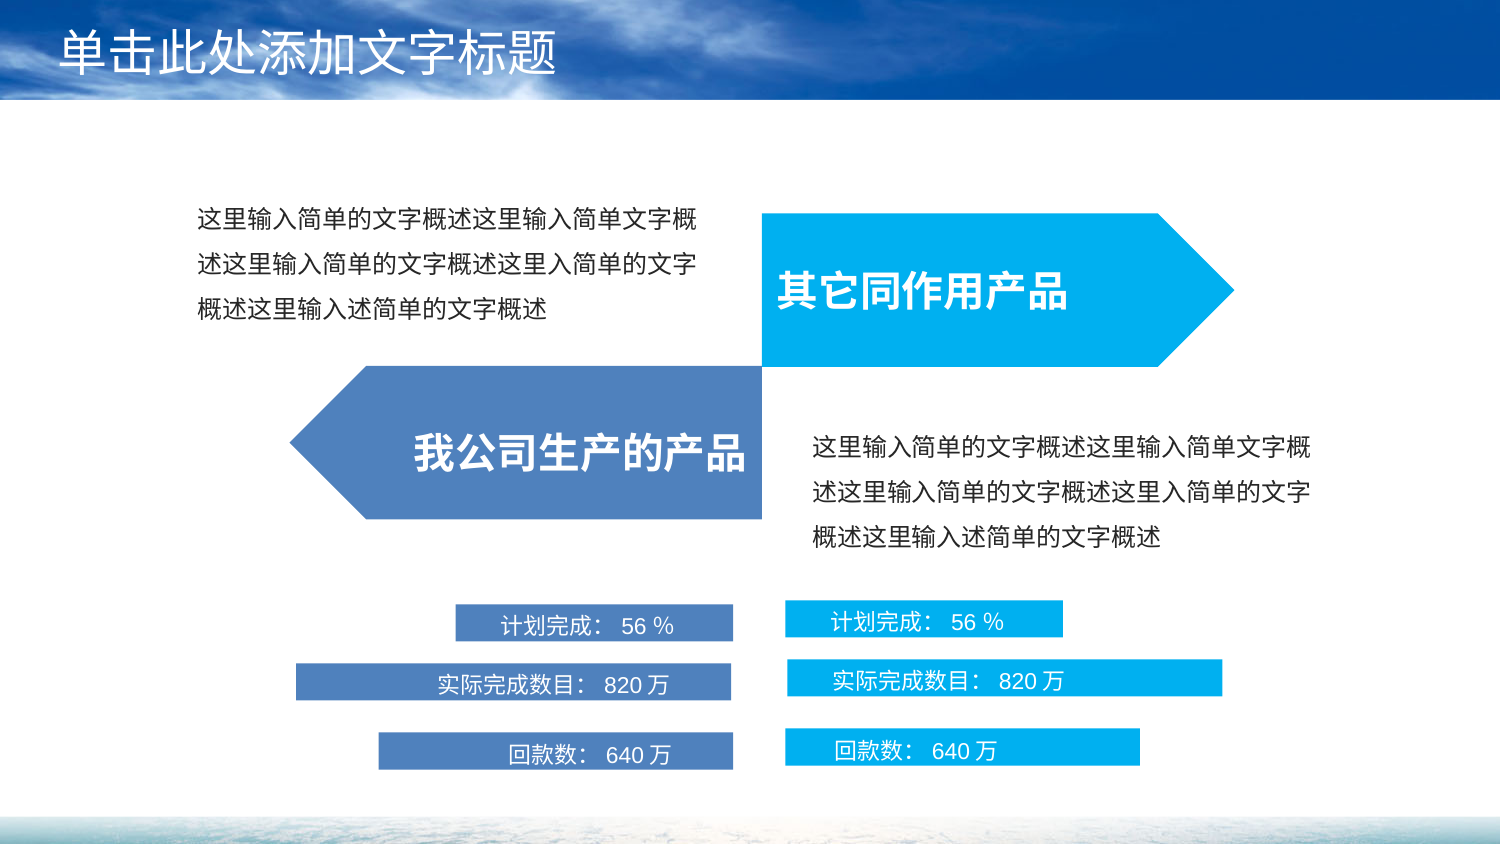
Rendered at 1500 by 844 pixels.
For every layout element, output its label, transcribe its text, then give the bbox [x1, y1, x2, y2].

text_box 实际完成数目：820万 [817, 659, 1081, 702]
text_box 其它同作用产品 [761, 257, 1164, 323]
text_box [377, 730, 735, 772]
text_box 回款数：640万 [493, 733, 688, 776]
text_box 这里输入简单的文字概述这里输入简单文字概 述这里输入简单的文字概述这里入简单的文字 概述这里输入述简单的文字概述 [183, 181, 715, 331]
text_box 这里输入简单的文字概述这里输入简单文字概 述这里输入简单的文字概述这里入简单的文字 概述这里输入述简单的文字概述 [797, 409, 1329, 559]
text_box 我公司生产的产品 [360, 419, 762, 485]
text_box 计划完成：56％ [815, 600, 1020, 643]
text_box [783, 598, 1065, 640]
picture [0, 817, 1500, 844]
text_box [785, 657, 1225, 699]
text_box 回款数：640万 [819, 729, 1014, 772]
text_box [759, 211, 1237, 370]
text_box [287, 363, 765, 522]
text_box [453, 602, 735, 643]
text_box 计划完成：56％ [486, 604, 690, 647]
text_box [294, 661, 733, 703]
picture [0, 0, 1500, 99]
text_box [783, 726, 1142, 768]
text_box 实际完成数目：820万 [422, 663, 686, 706]
